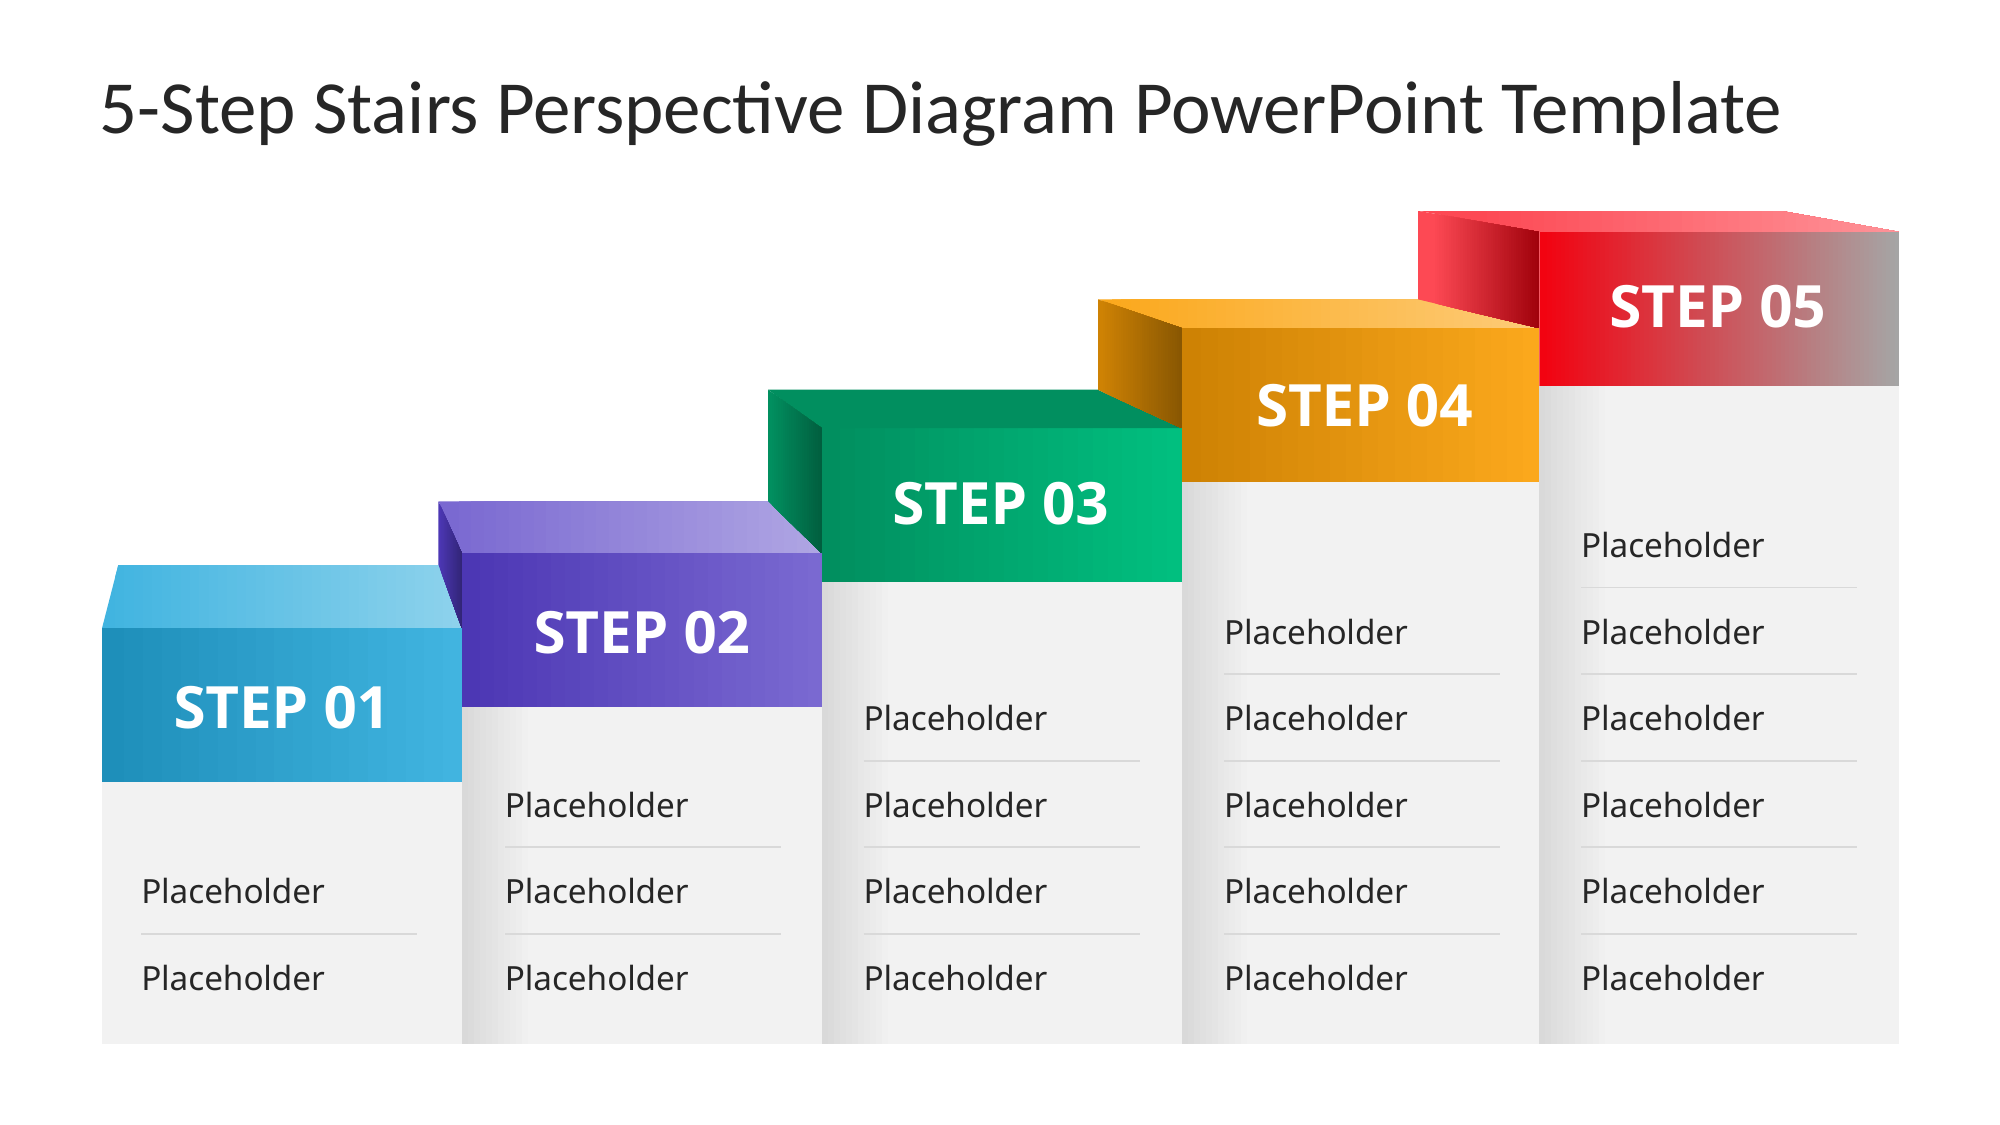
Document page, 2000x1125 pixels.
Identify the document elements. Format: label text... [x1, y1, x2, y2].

text_box Placeholder [863, 780, 1138, 828]
text_box [101, 629, 461, 782]
text_box [1539, 385, 1900, 1044]
text_box [1100, 299, 1538, 329]
text_box Placeholder [505, 867, 779, 914]
text_box Placeholder [1224, 780, 1498, 828]
text_box [821, 582, 1181, 1044]
text_box [1181, 329, 1539, 482]
text_box [821, 429, 1181, 582]
text_box Placeholder [1580, 607, 1855, 655]
text_box Placeholder [863, 694, 1138, 741]
text_box Placeholder [141, 867, 415, 914]
text_box [101, 782, 461, 1044]
text_box Placeholder [505, 953, 779, 1001]
text_box [461, 554, 821, 707]
text_box Placeholder [505, 780, 779, 828]
text_box Placeholder [1224, 867, 1498, 914]
text_box [439, 501, 821, 554]
text_box STEP 04 [1211, 360, 1517, 445]
text_box [101, 564, 461, 629]
text_box STEP 02 [489, 587, 795, 673]
text_box Placeholder [863, 867, 1138, 914]
text_box Placeholder [1224, 607, 1498, 655]
text_box Placeholder [1580, 780, 1855, 828]
text_box STEP 01 [129, 662, 435, 748]
text_box [438, 501, 462, 629]
text_box Placeholder [863, 953, 1138, 1001]
text_box Placeholder [141, 953, 415, 1001]
text_box [768, 389, 822, 554]
text_box Placeholder [1224, 953, 1498, 1001]
title 5-Step Stairs Perspective Diagram PowerPoint Template [99, 45, 1900, 162]
text_box Placeholder [1580, 953, 1855, 1001]
text_box STEP 03 [847, 458, 1154, 544]
text_box [461, 707, 821, 1044]
text_box Placeholder [1580, 521, 1855, 568]
text_box [1097, 299, 1182, 429]
text_box Placeholder [1580, 694, 1855, 741]
text_box Placeholder [1580, 867, 1855, 914]
text_box [1539, 232, 1900, 385]
text_box Placeholder [1224, 694, 1498, 741]
text_box [1181, 482, 1539, 1044]
text_box [769, 389, 1181, 429]
text_box [1417, 210, 1540, 329]
text_box STEP 05 [1565, 261, 1871, 347]
text_box [1419, 210, 1900, 232]
